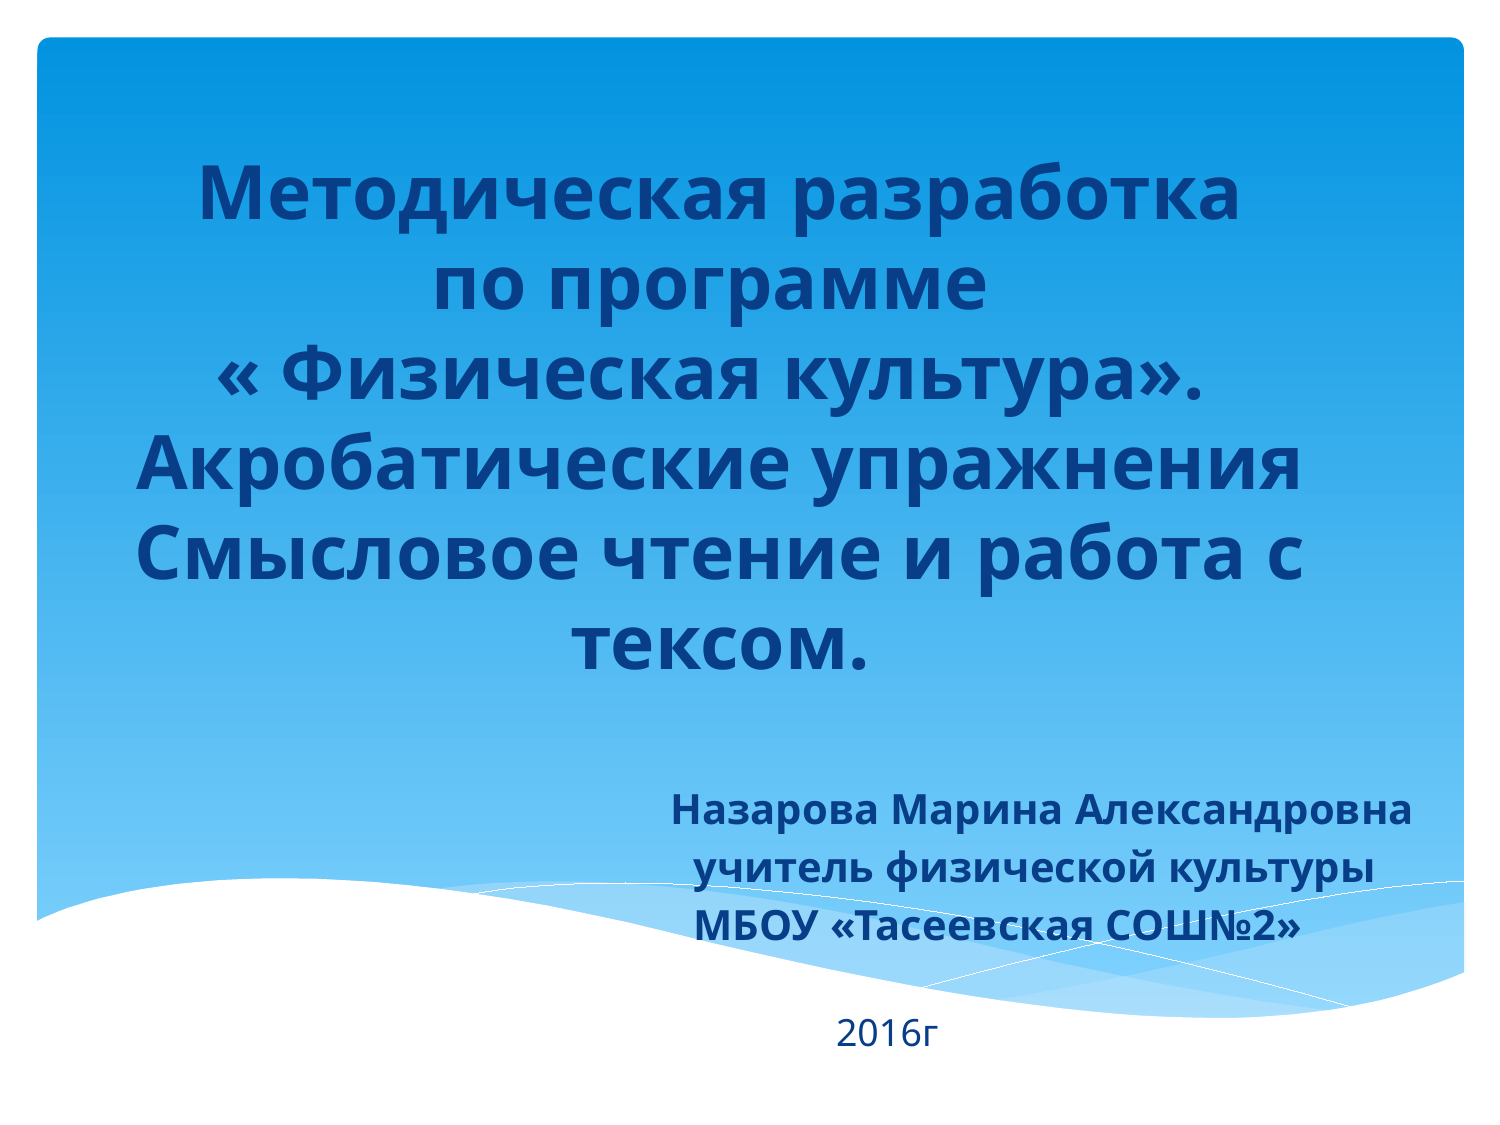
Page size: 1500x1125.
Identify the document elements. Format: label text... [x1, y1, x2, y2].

title Методическая разработка по программе « Физическая культура». Акробатические упражнения Смысловое чтение и работа с тексом. [52, 113, 1388, 693]
subtitle Назарова Марина Александровна учитель физической культуры МБОУ «Тасеевская СОШ№2» 2016г [430, 774, 1460, 1083]
